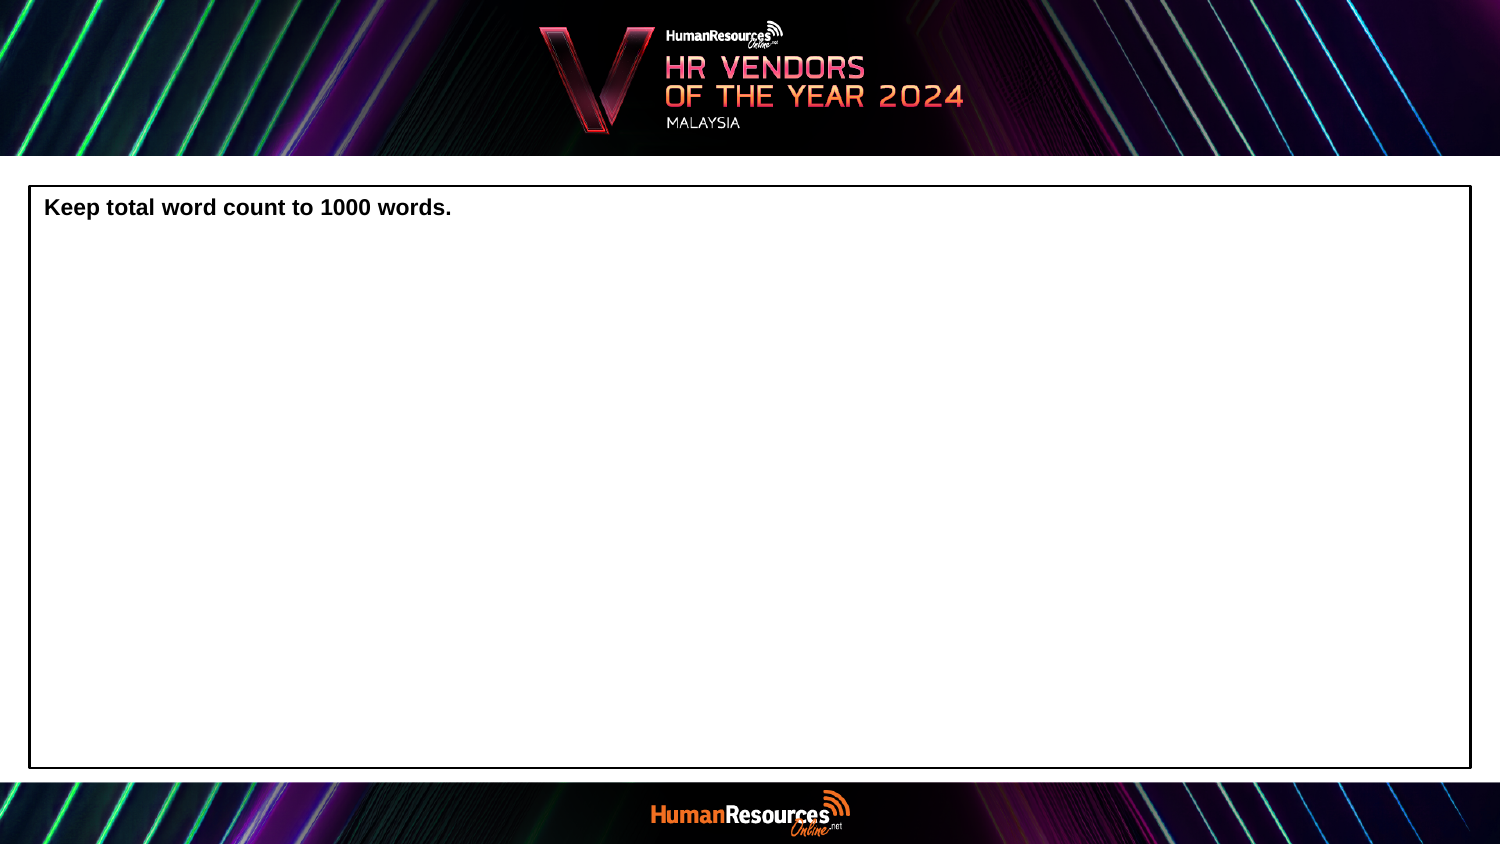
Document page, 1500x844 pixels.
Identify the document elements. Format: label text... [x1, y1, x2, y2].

text_box Keep total word count to 1000 words. [29, 185, 1471, 768]
picture [0, 0, 1500, 844]
